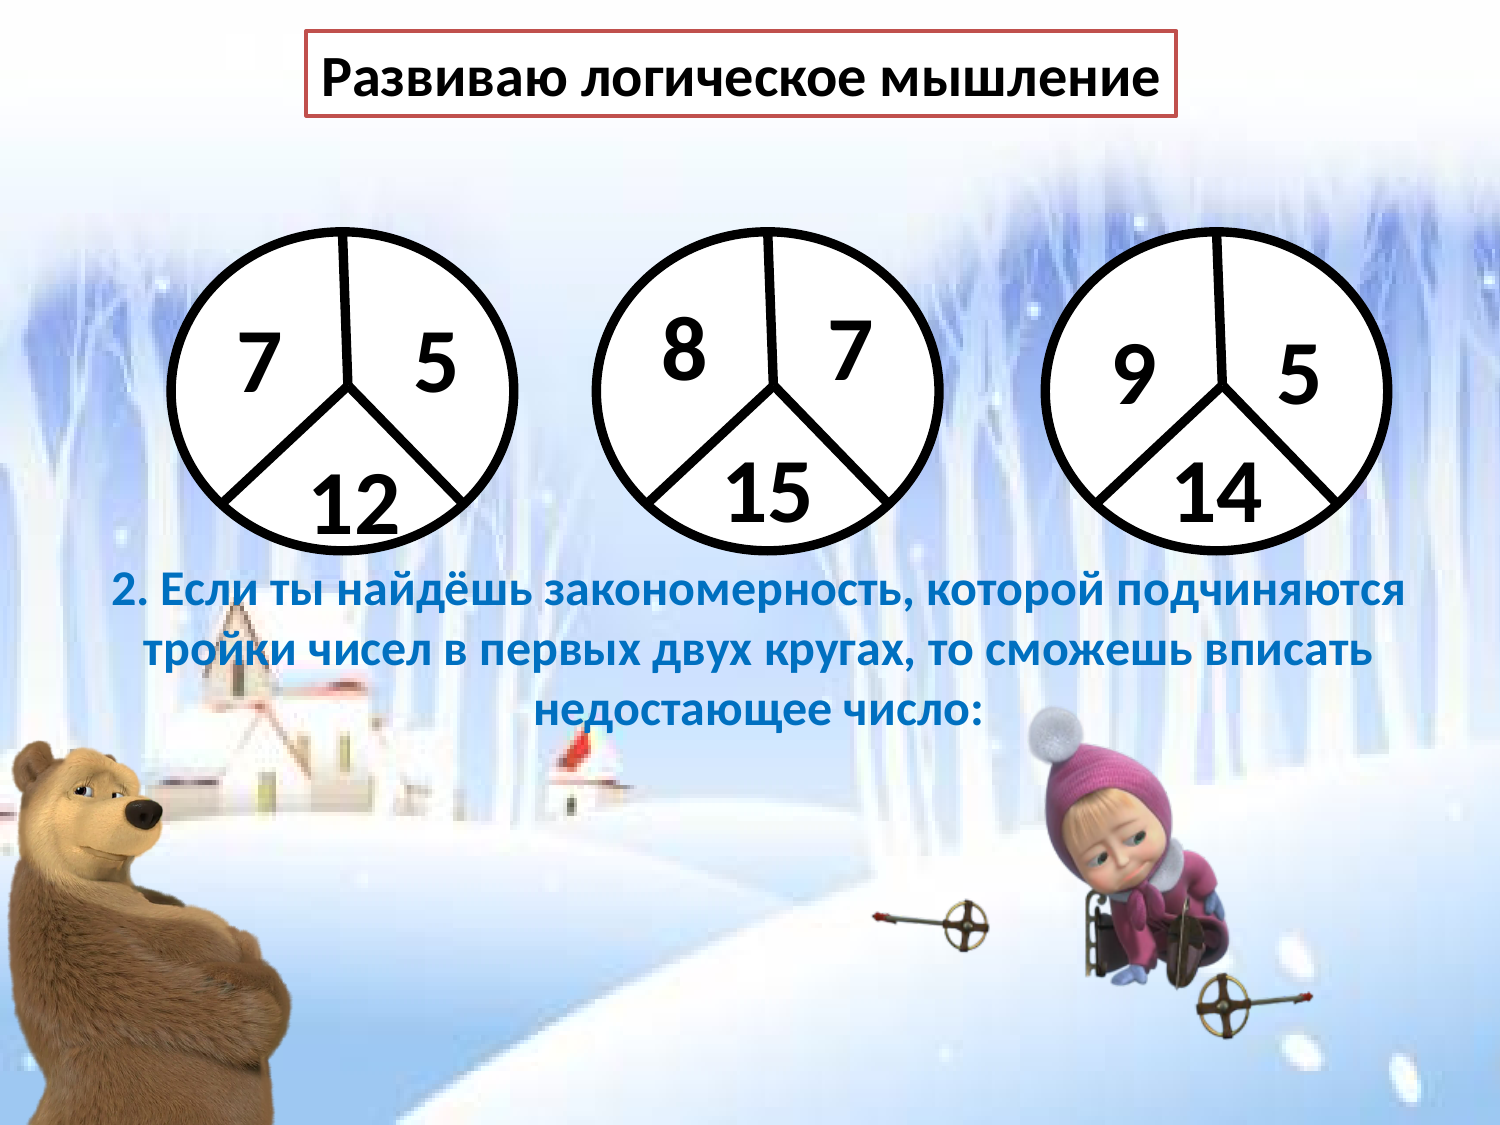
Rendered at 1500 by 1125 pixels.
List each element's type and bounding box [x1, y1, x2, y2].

picture [0, 0, 1500, 1125]
text_box [170, 231, 514, 551]
text_box [1045, 231, 1389, 551]
text_box [596, 231, 940, 551]
